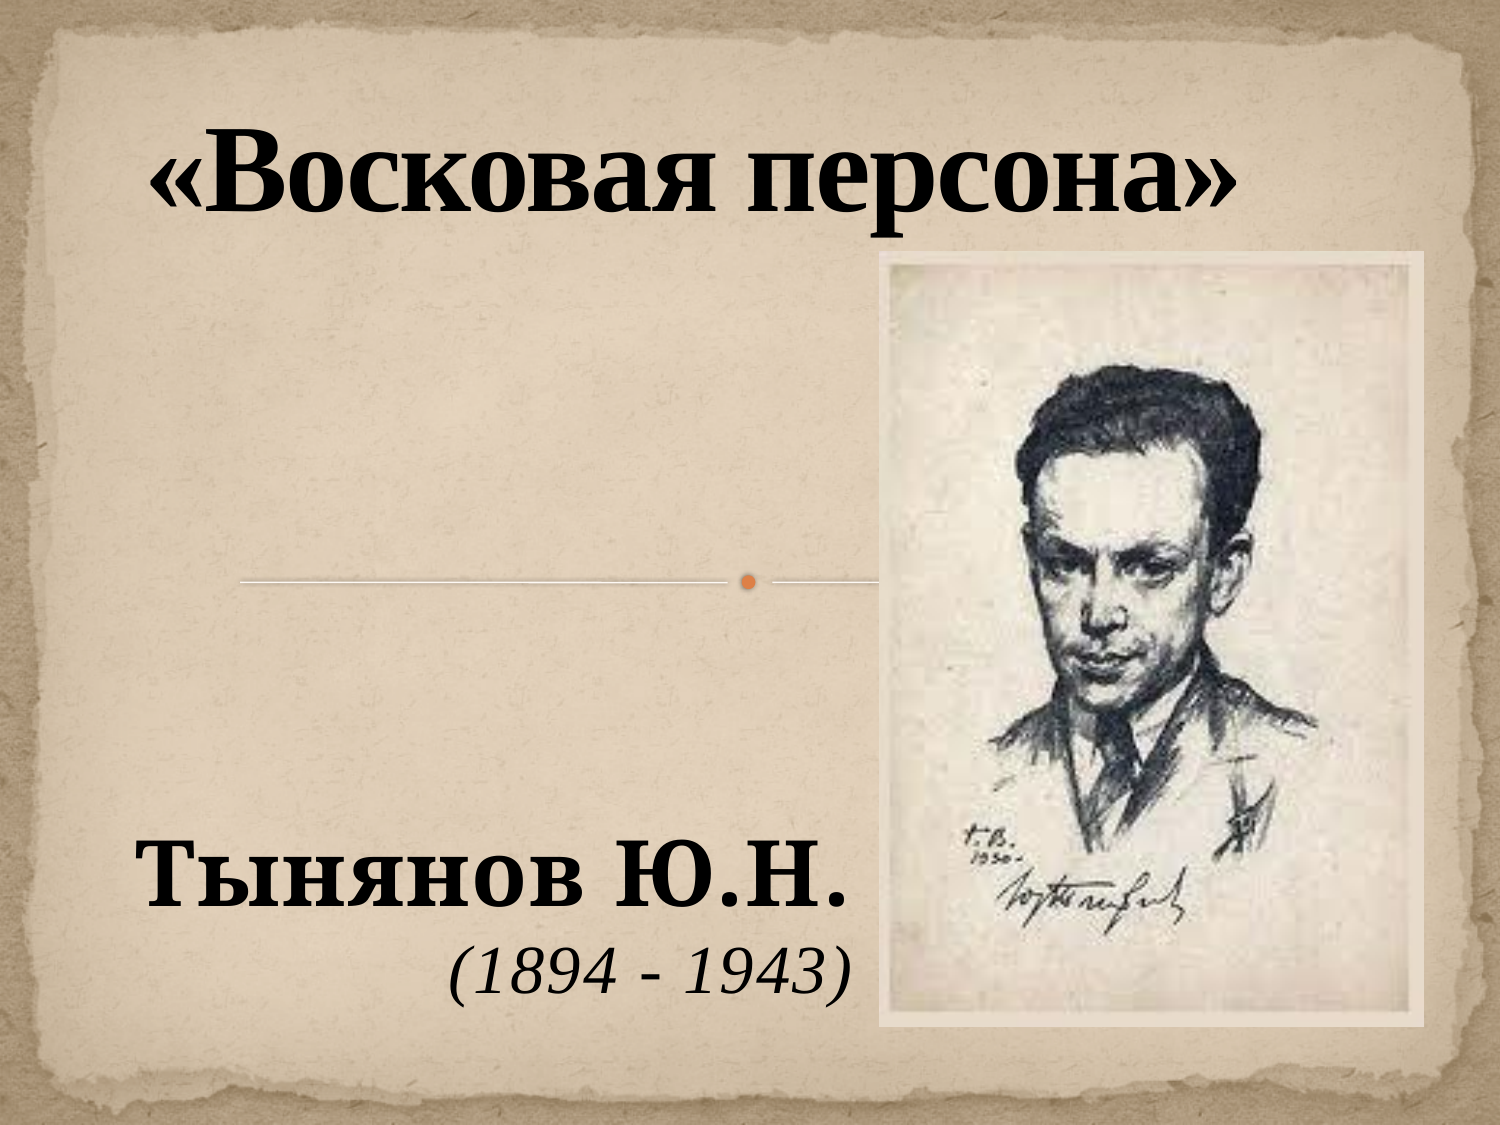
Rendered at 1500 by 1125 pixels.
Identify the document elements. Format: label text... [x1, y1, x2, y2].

subtitle Тынянов Ю.Н. (1894 - 1943) [76, 739, 869, 984]
title «Восковая персона» [0, 66, 1388, 244]
picture [879, 251, 1424, 1027]
